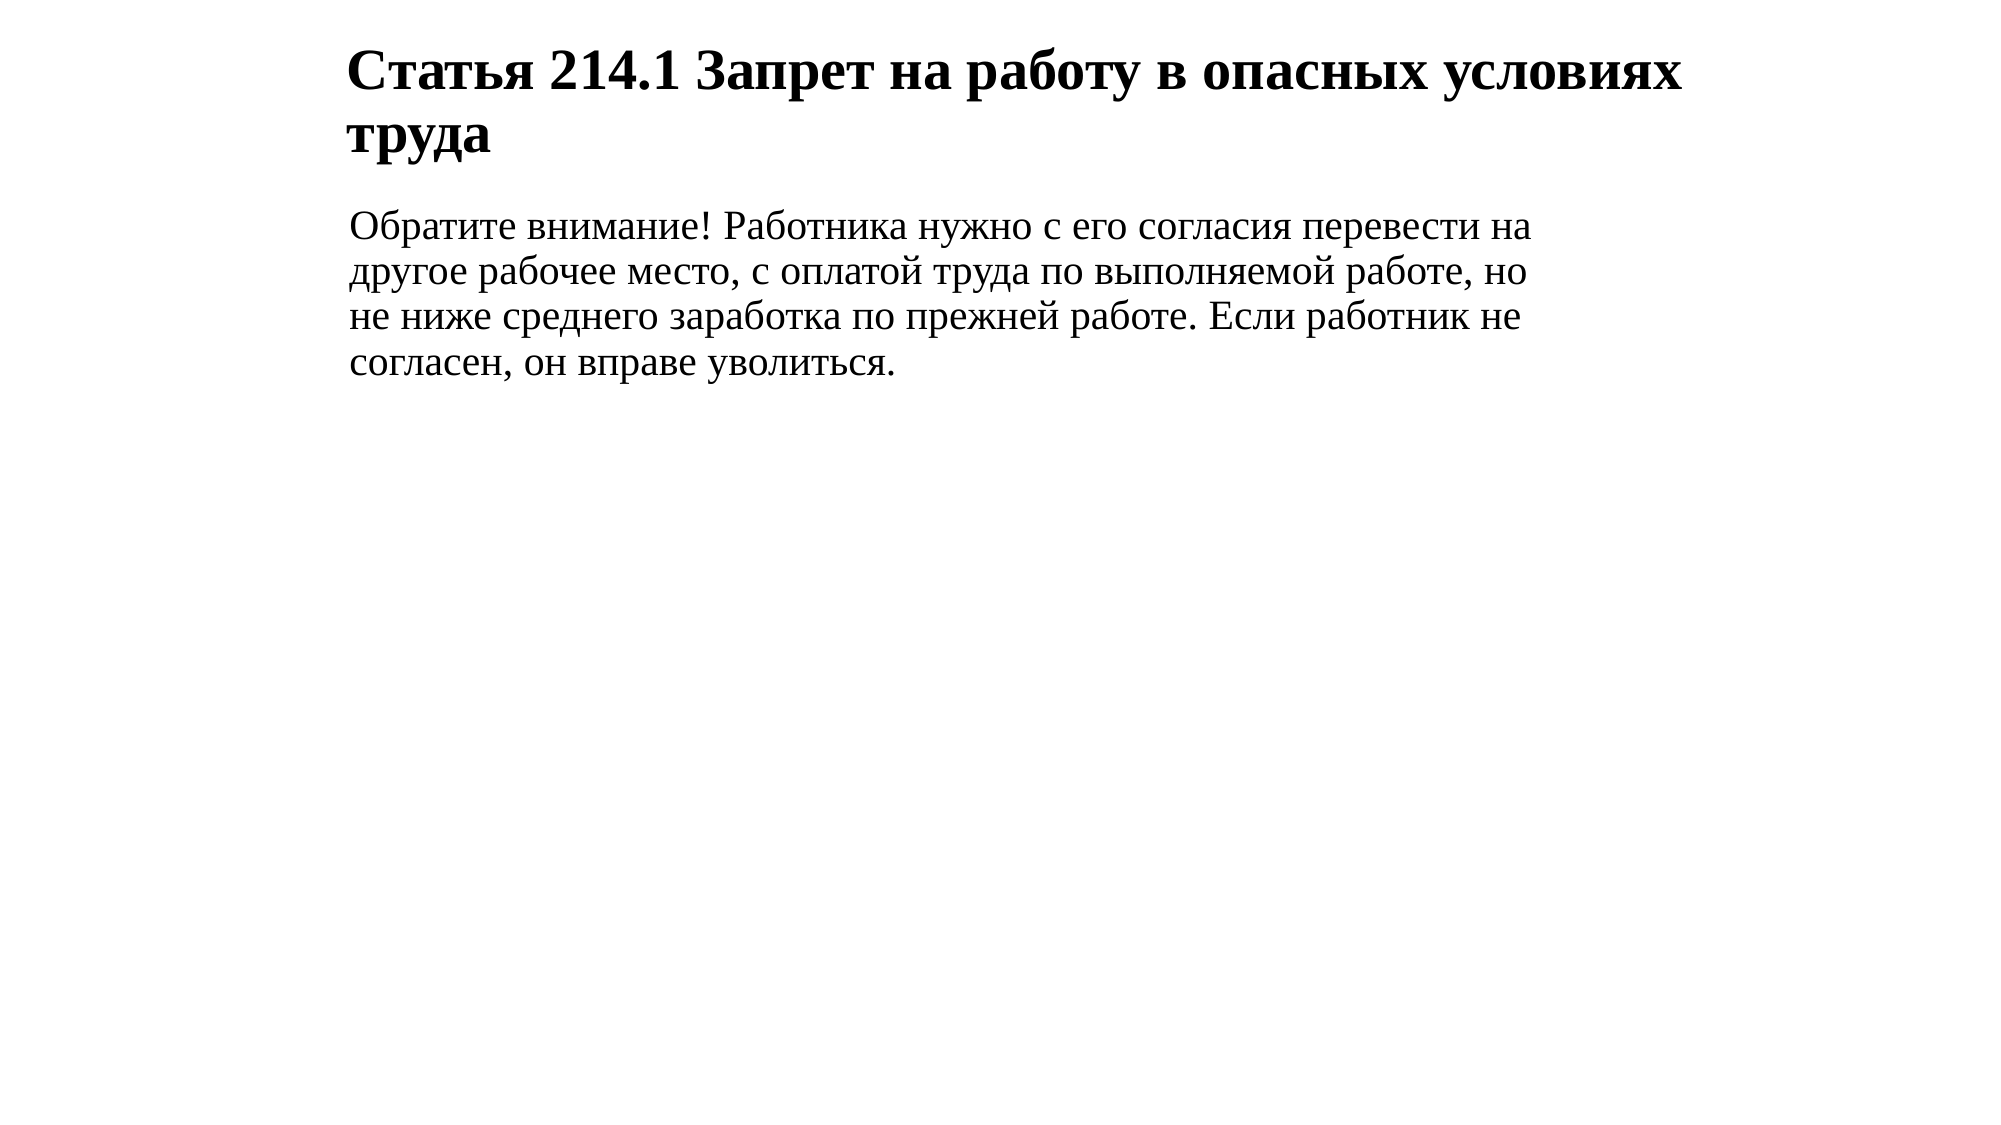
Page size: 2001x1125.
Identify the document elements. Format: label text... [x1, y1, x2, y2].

title Статья 214.1 Запрет на работу в опасных условиях труда [331, 54, 1726, 149]
list Обратите внимание! Работника нужно с его согласия перевести на другое рабочее место, с оплатой труда по выполняемой работе, но не ниже среднего заработка по прежней работе. Если работник не согласен, он вправе уволиться. [334, 196, 1577, 883]
